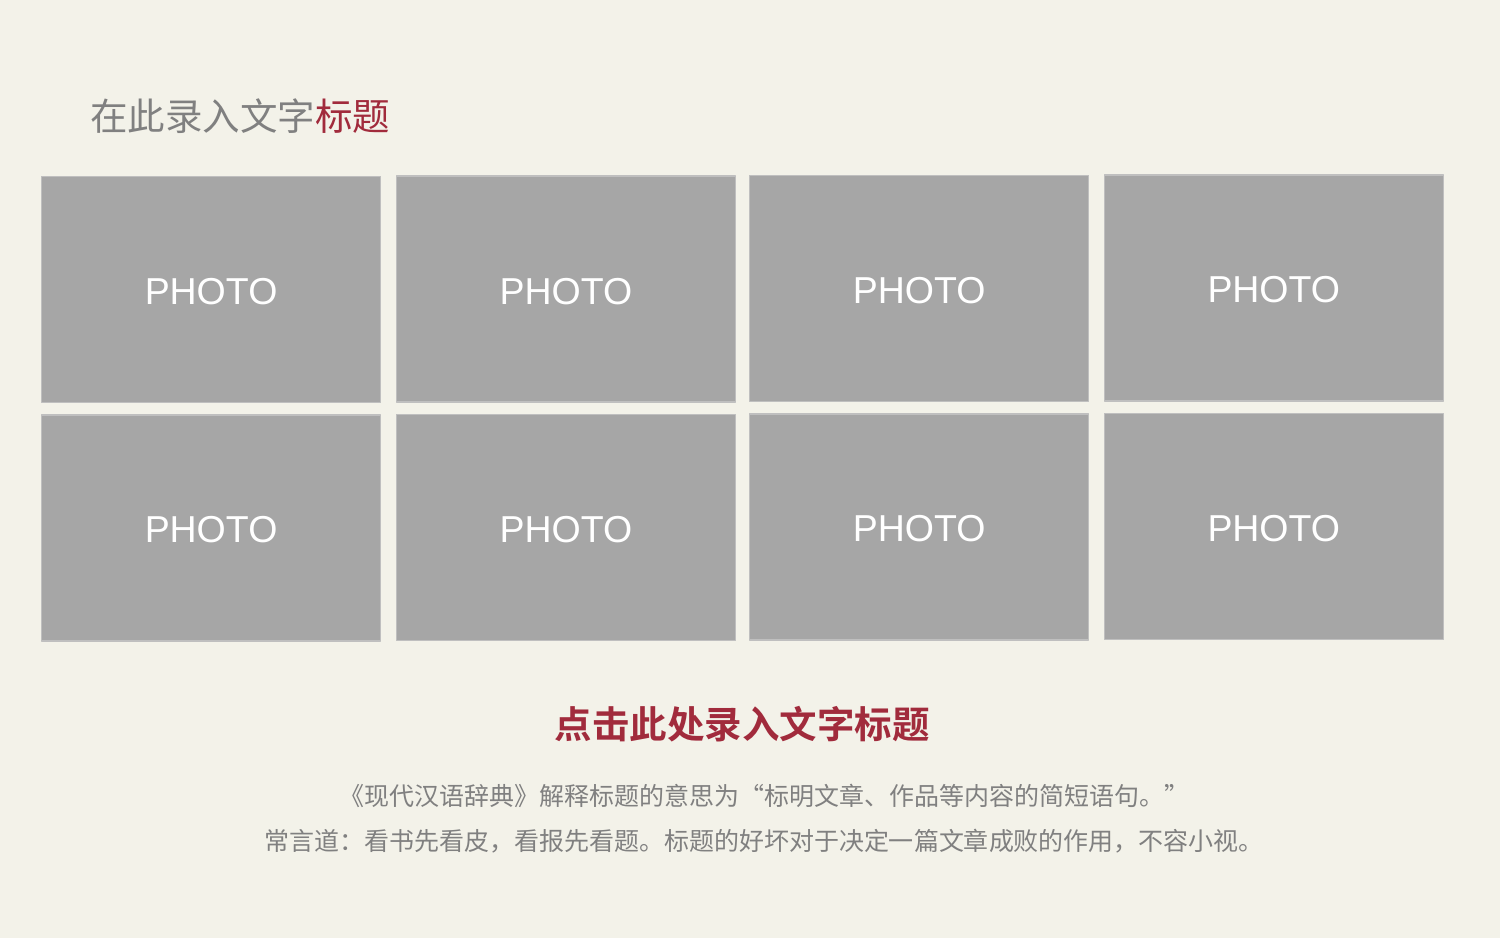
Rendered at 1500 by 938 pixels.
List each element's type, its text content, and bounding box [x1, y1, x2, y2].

text_box 《现代汉语辞典》解释标题的意思为“标明文章、作品等内容的简短语句。” 常言道：看书先看皮，看报先看题。标题的好坏对于决定一篇文章成败的作用，不容小视。 [159, 758, 1371, 863]
text_box PHOTO [748, 412, 1091, 642]
text_box PHOTO [394, 174, 737, 404]
text_box PHOTO [394, 412, 737, 643]
text_box PHOTO [1102, 411, 1445, 641]
text_box 点击此处录入文字标题 [540, 693, 945, 754]
title 在此录入文字标题 [75, 37, 1425, 194]
text_box PHOTO [748, 173, 1091, 403]
text_box PHOTO [40, 413, 383, 643]
text_box PHOTO [40, 174, 383, 405]
text_box PHOTO [1102, 173, 1445, 403]
